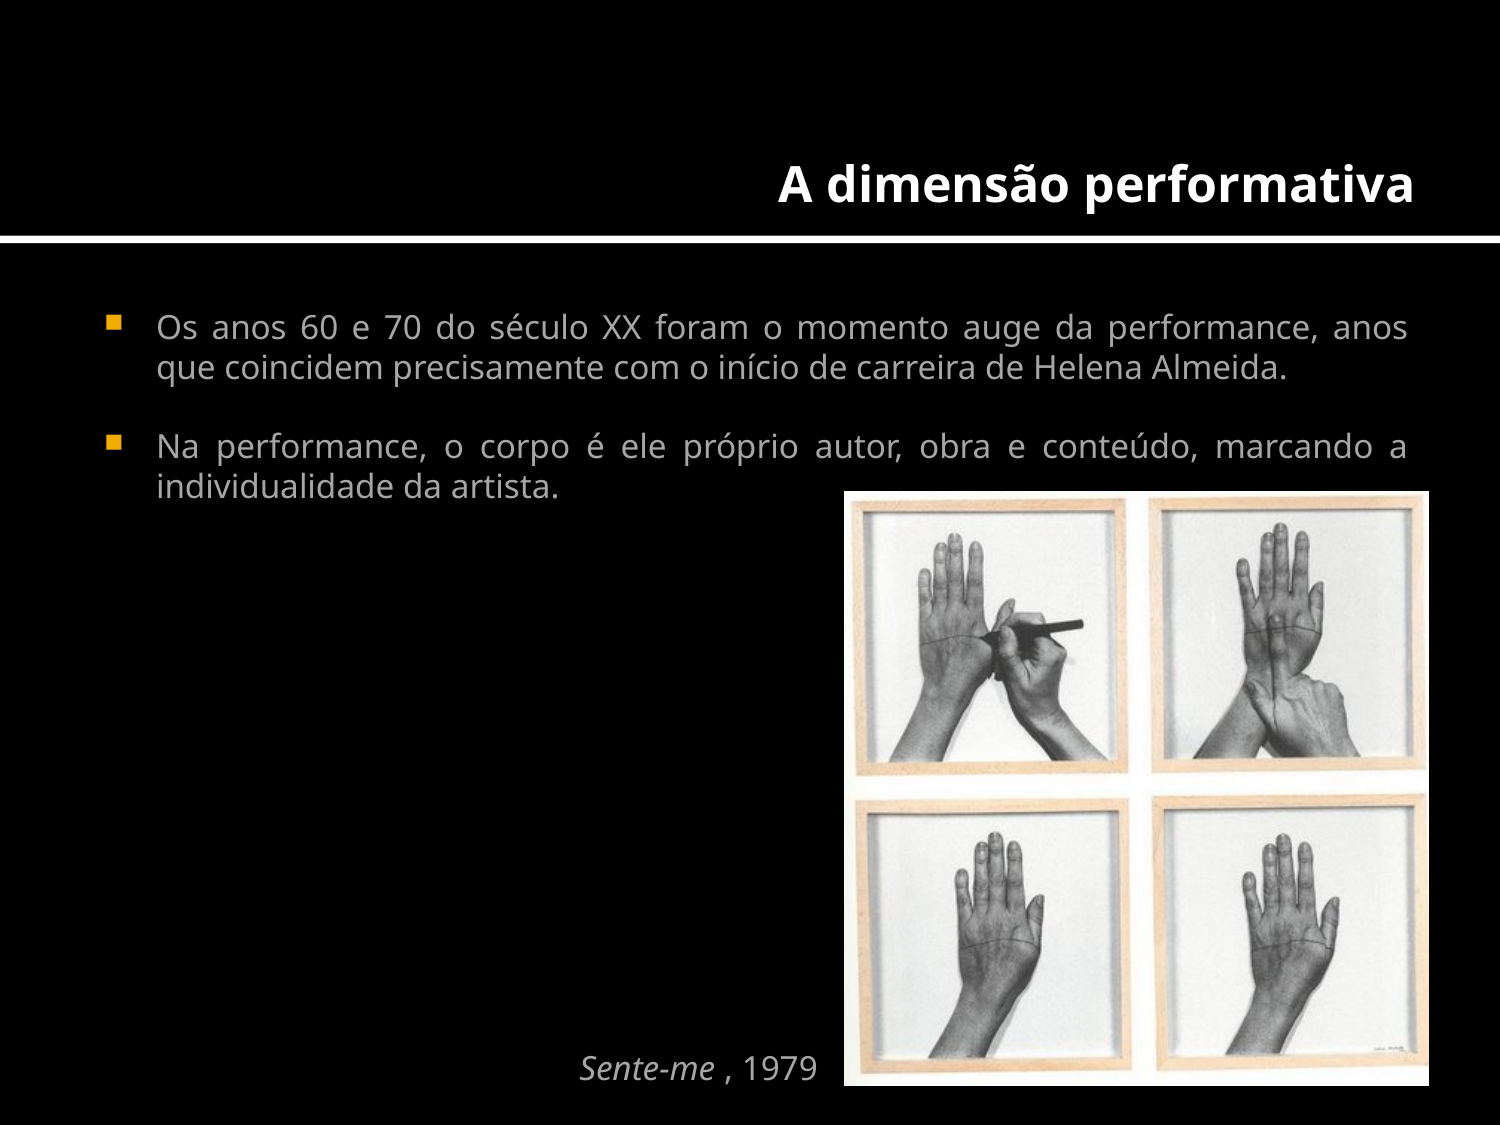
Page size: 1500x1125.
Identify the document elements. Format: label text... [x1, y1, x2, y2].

text_box Sente-me , 1979 [324, 1031, 833, 1125]
list Os anos 60 e 70 do século XX foram o momento auge da performance, anos que coincidem precisamente com o início de carreira de Helena Almeida. Na performance, o corpo é ele próprio autor, obra e conteúdo, marcando a individualidade da artista. [75, 291, 1425, 1050]
picture [844, 491, 1429, 1086]
text_box A dimensão performativa [572, 125, 1424, 239]
